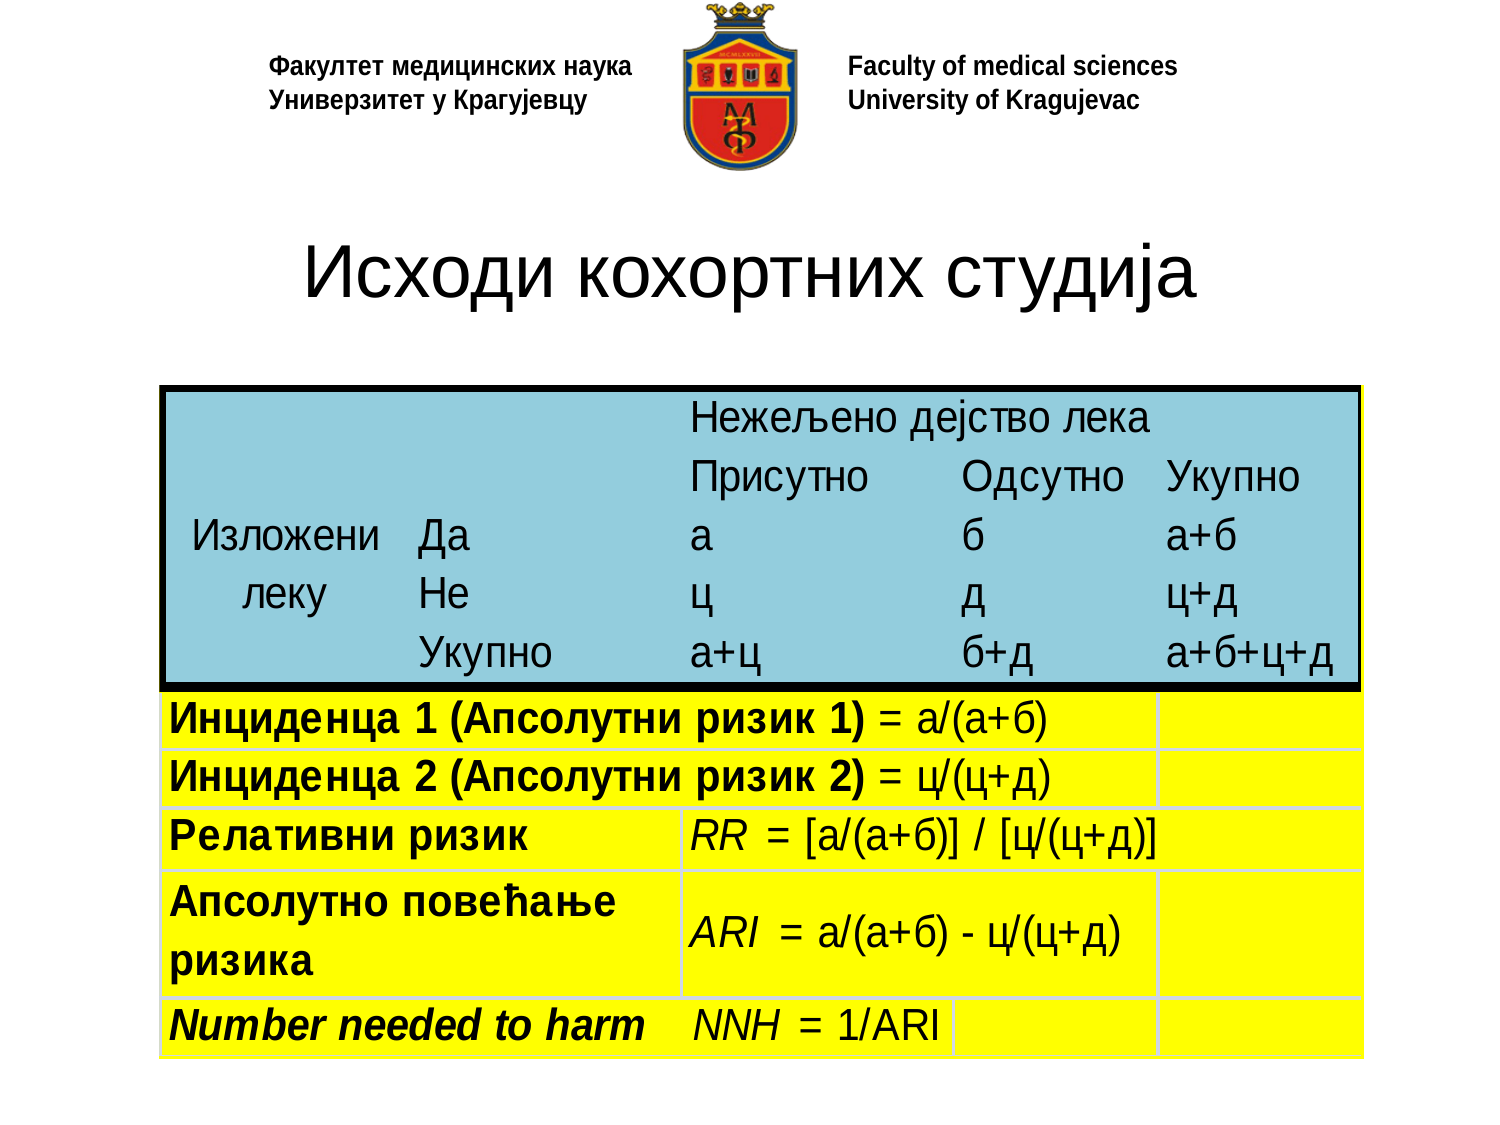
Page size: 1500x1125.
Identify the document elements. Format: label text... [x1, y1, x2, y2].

title Исходи кохортних студија [74, 173, 1426, 362]
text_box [159, 385, 1365, 1059]
